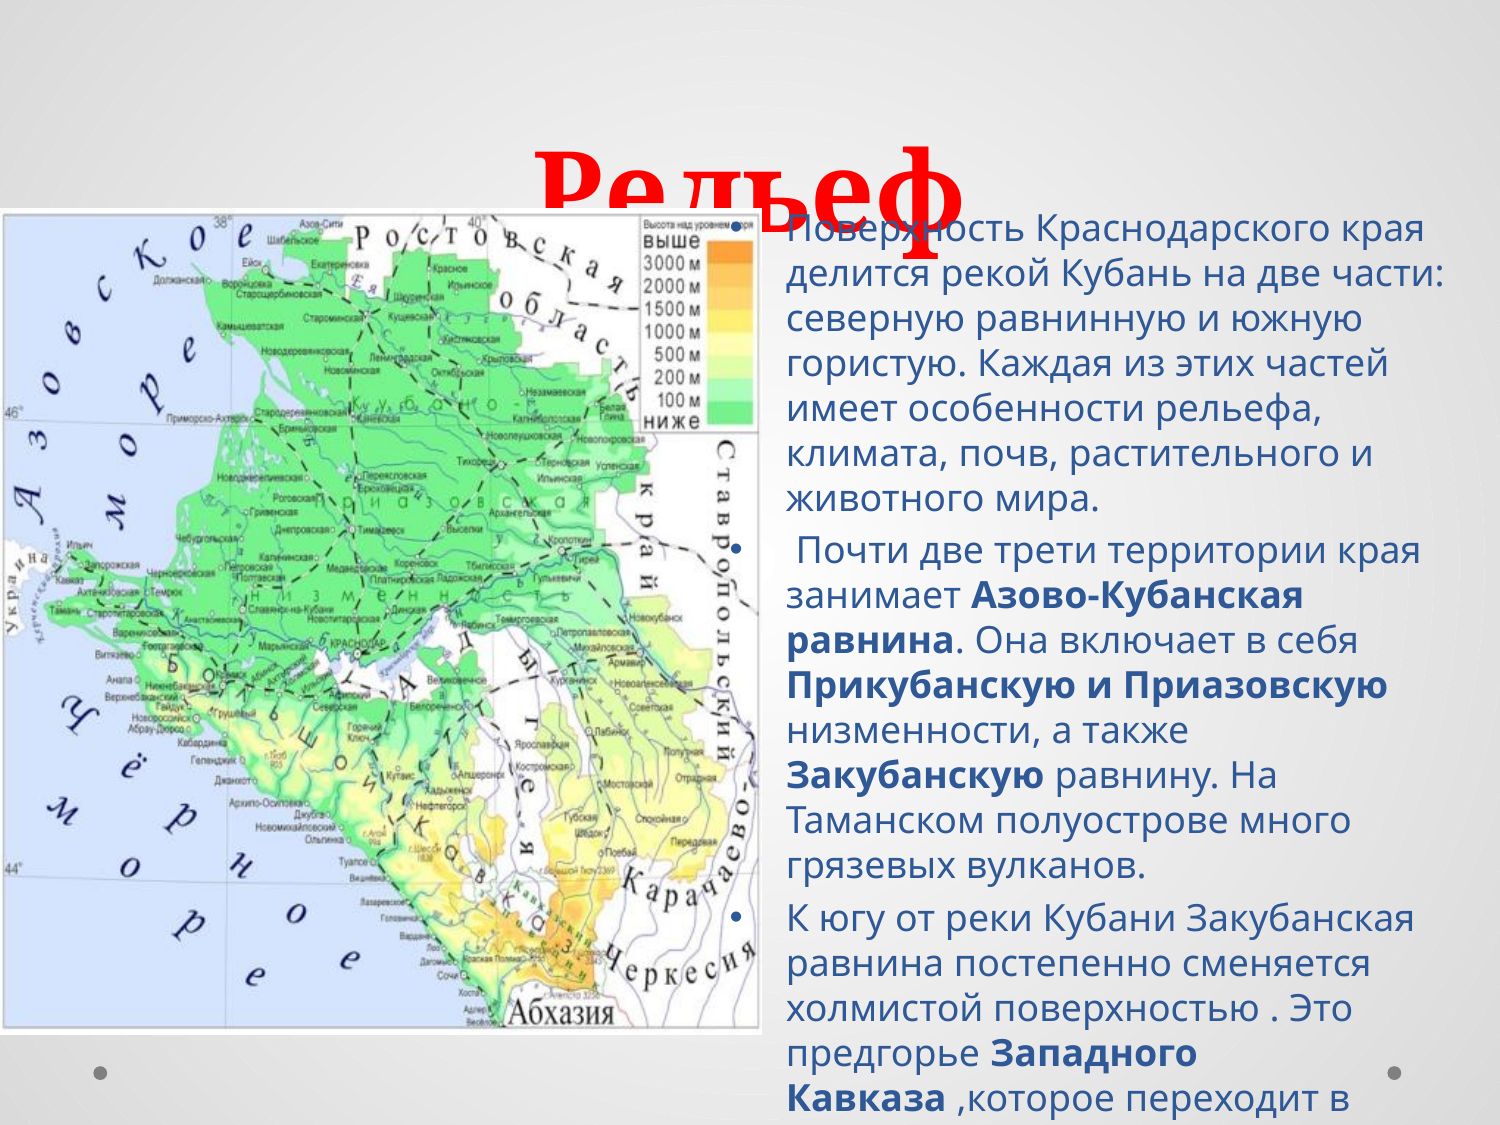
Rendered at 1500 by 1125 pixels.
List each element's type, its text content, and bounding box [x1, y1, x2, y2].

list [0, 207, 762, 1036]
title Рельеф [75, 0, 1425, 206]
list Поверхность Краснодарского края делится рекой Кубань на две части: северную равнинную и южную гористую. Каждая из этих частей имеет особенности рельефа, климата, почв, растительного и животного мира. Почти две трети территории края занимает Азово-Кубанская равнина. Она включает в себя Прикубанскую и Приазовскую низменности, а также Закубанскую равнину. На Таманском полуострове много грязевых вулканов. К югу от реки Кубани Закубанская равнина постепенно сменяется холмистой поверхностью . Это предгорье Западного Кавказа ,которое переходит в высокогорную часть Главного Кавказского хребта. Высшая точка — гора Цахвоа (3345 м). [714, 196, 1471, 1035]
